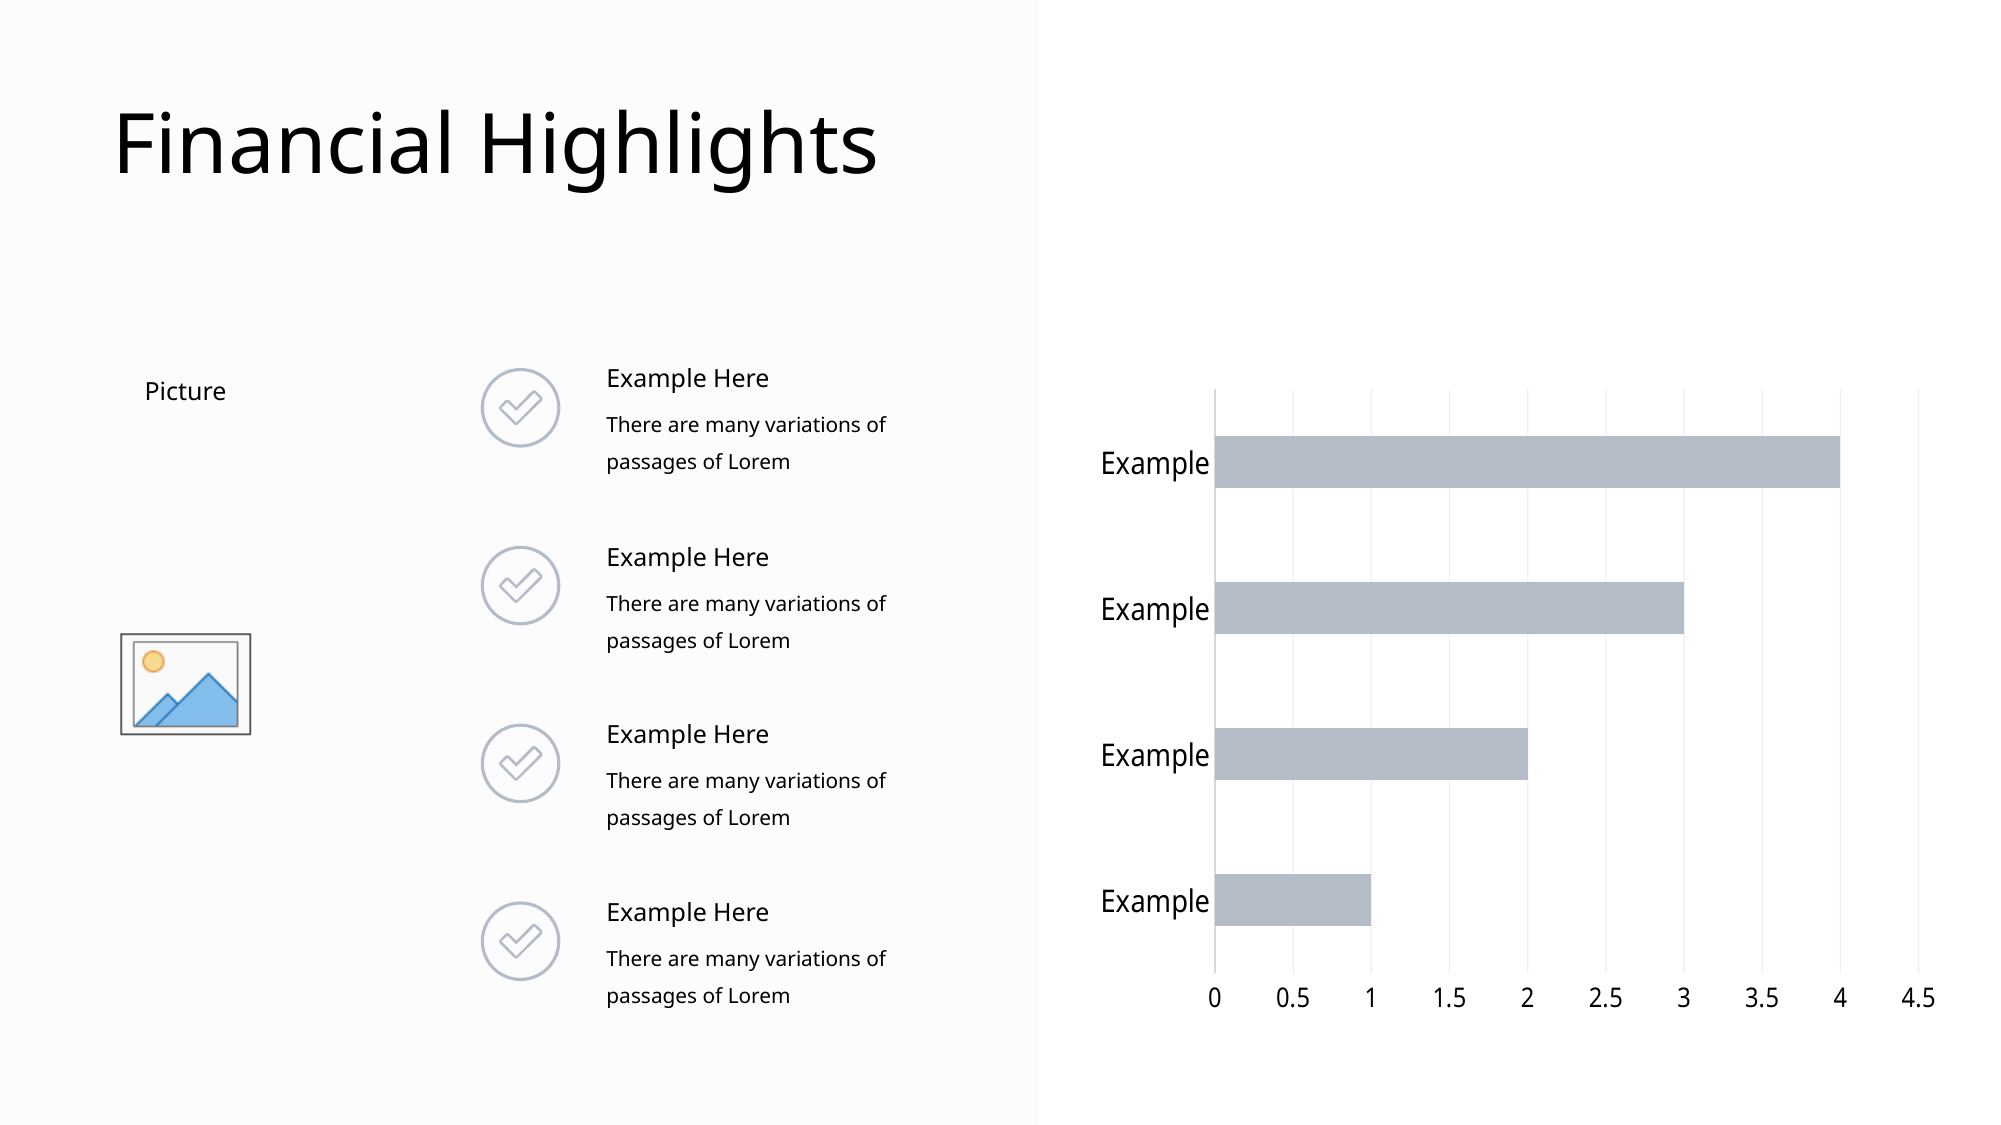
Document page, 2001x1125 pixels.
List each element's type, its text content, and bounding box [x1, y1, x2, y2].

text_box Example Here [591, 889, 944, 925]
text_box Example Here [591, 355, 944, 391]
text_box [481, 901, 560, 981]
text_box Example Here [591, 711, 944, 747]
text_box [481, 724, 560, 803]
text_box There are many variations of passages of Lorem [591, 570, 977, 660]
text_box [481, 368, 560, 448]
chart [1100, 341, 1936, 1022]
text_box There are many variations of passages of Lorem [591, 747, 977, 838]
text_box [481, 546, 560, 625]
text_box There are many variations of passages of Lorem [591, 391, 977, 482]
text_box There are many variations of passages of Lorem [591, 925, 977, 1016]
text_box [0, 0, 1041, 1125]
text_box Example Here [591, 534, 944, 570]
picture [0, 368, 372, 1002]
text_box Financial Highlights [97, 83, 1268, 199]
